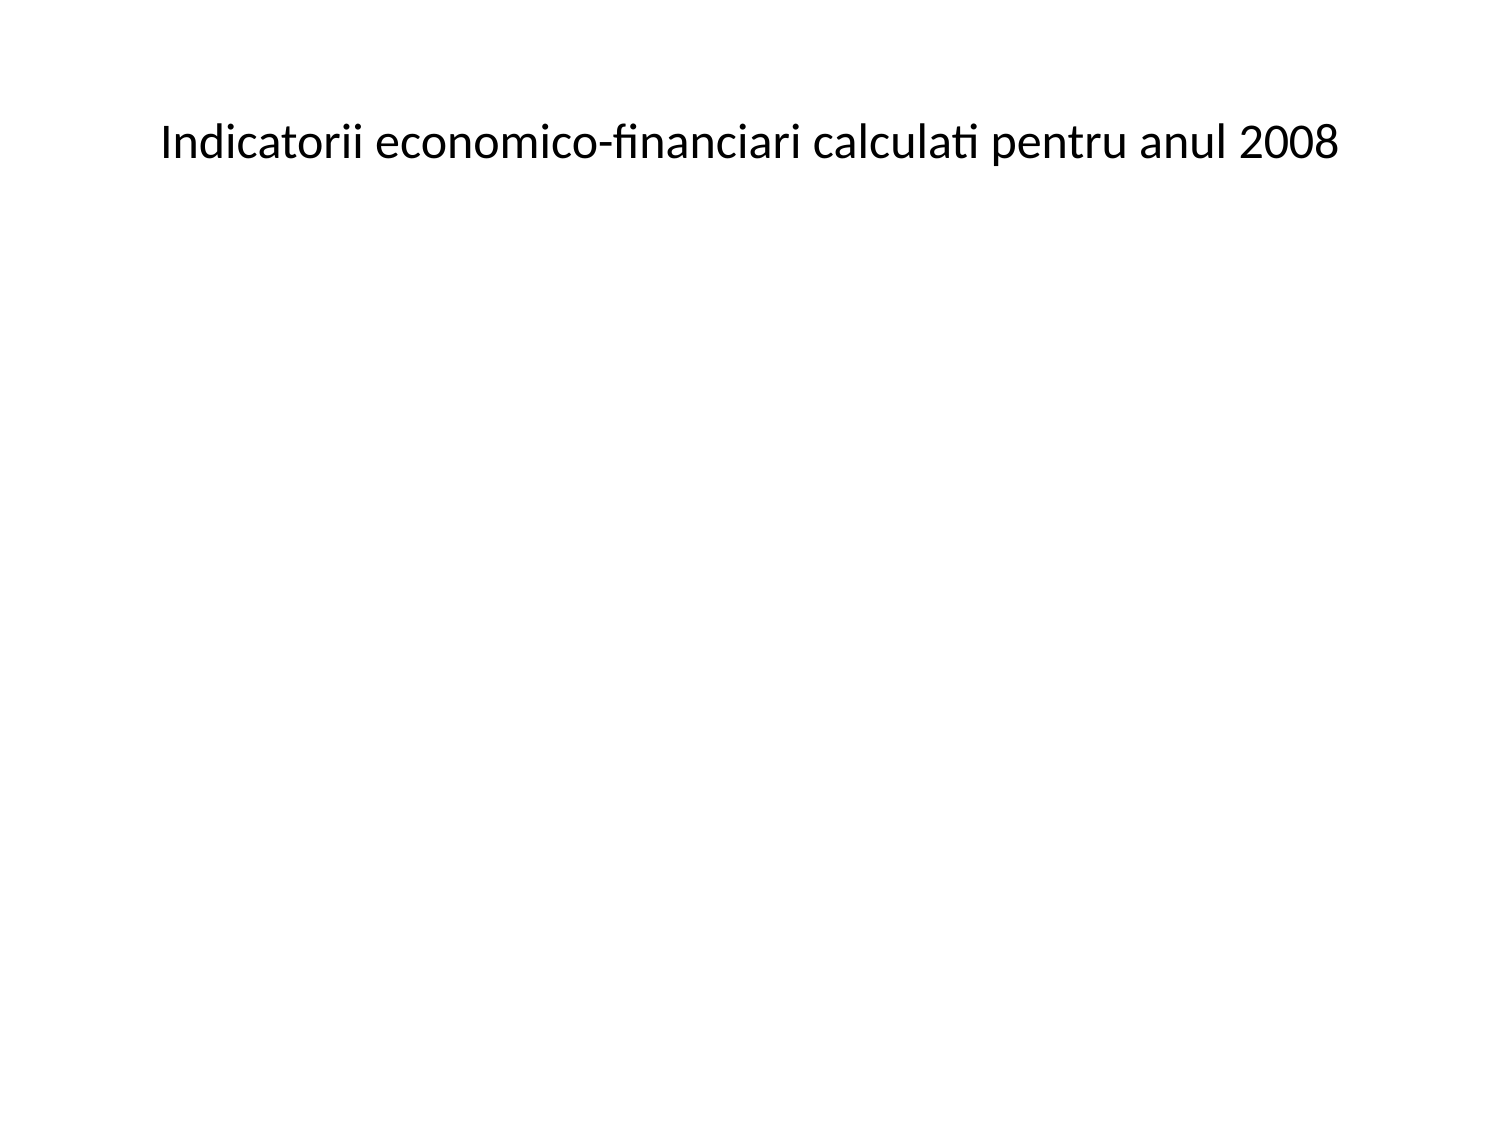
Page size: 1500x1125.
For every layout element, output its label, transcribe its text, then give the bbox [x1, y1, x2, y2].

title Indicatorii economico-financiari calculati pentru anul 2008 [75, 45, 1425, 233]
